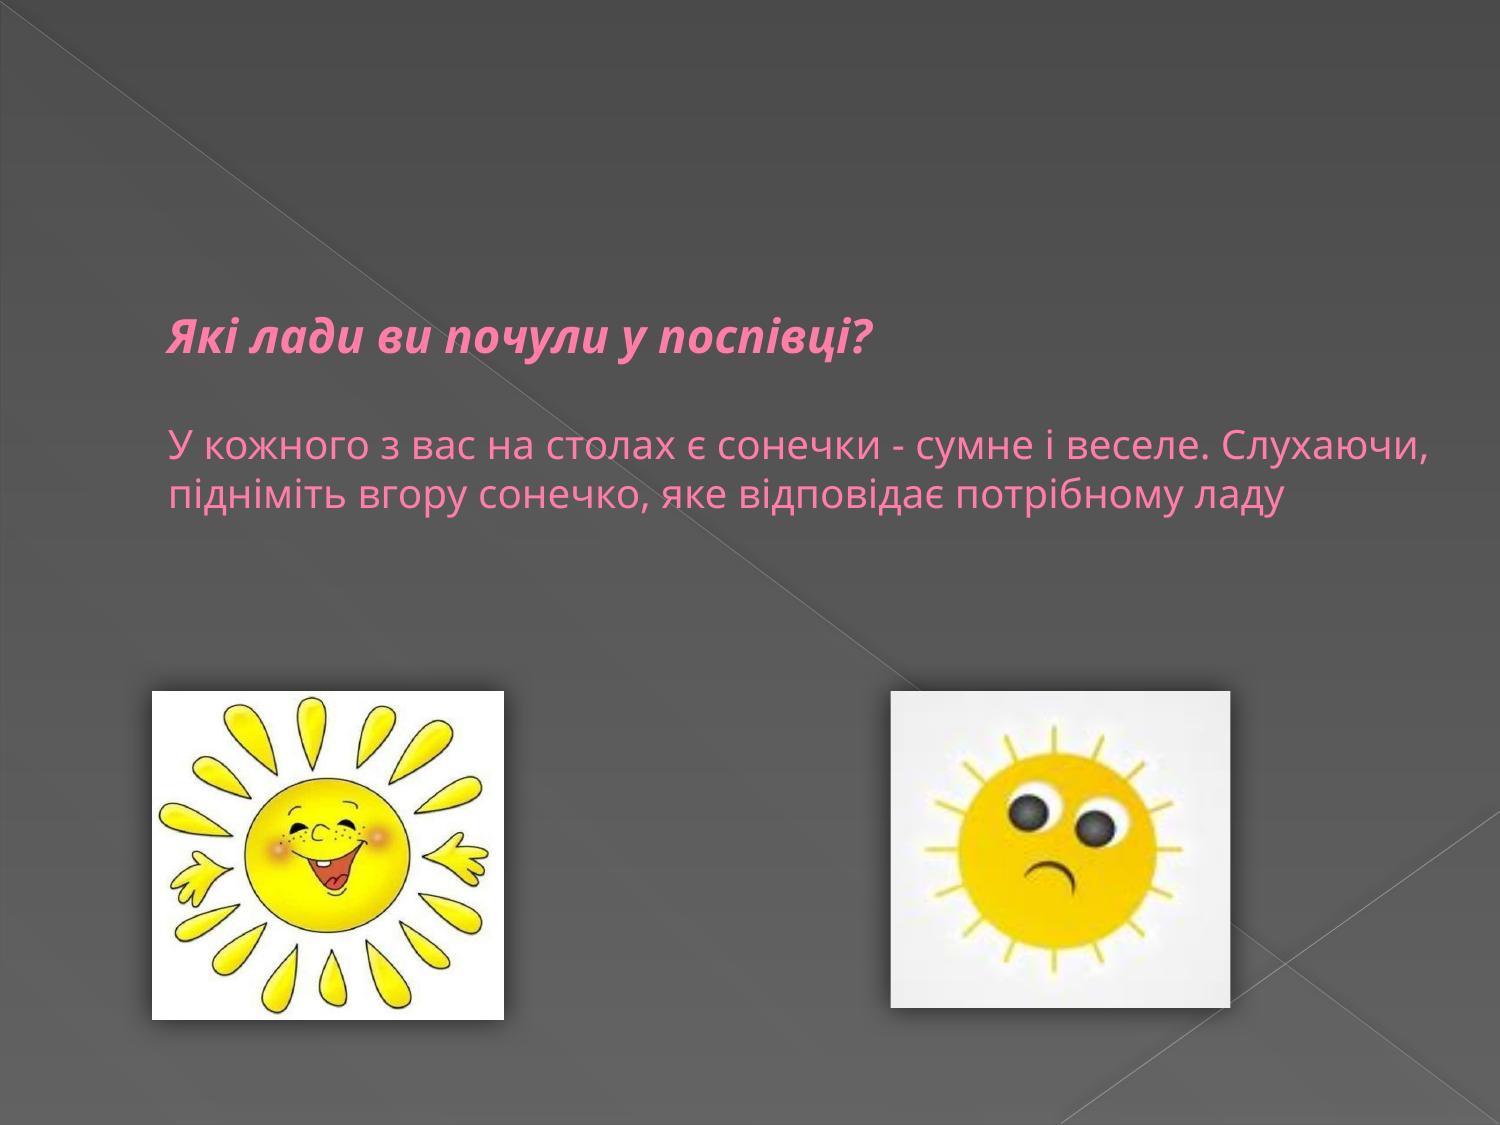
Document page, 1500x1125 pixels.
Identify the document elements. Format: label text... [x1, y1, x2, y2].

title Які лади ви почули у поспівці? У кожного з вас на столах є сонечки - сумне і веселе. Слухаючи, підніміть вгору сонечко, яке відповідає потрібному ладу [105, 292, 1456, 586]
picture [890, 691, 1231, 1008]
picture [152, 691, 505, 1020]
